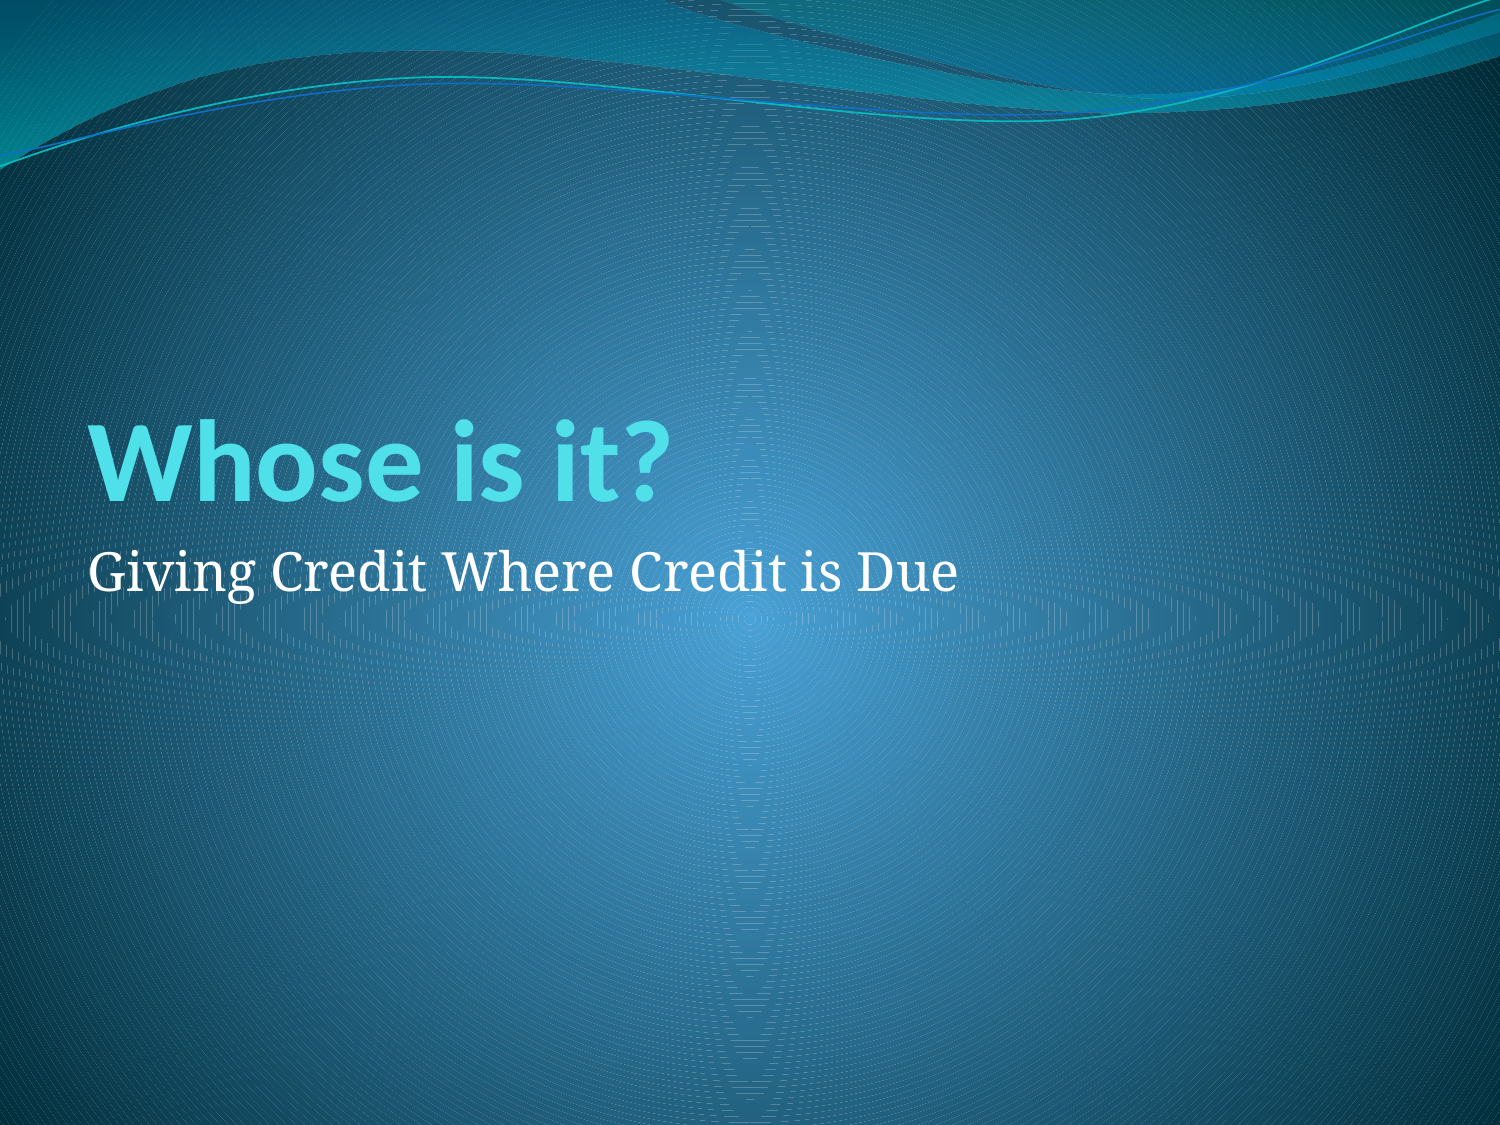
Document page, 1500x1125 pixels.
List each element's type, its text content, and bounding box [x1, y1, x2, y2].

title Whose is it? [87, 224, 1376, 526]
subtitle Giving Credit Where Credit is Due [87, 529, 1377, 818]
